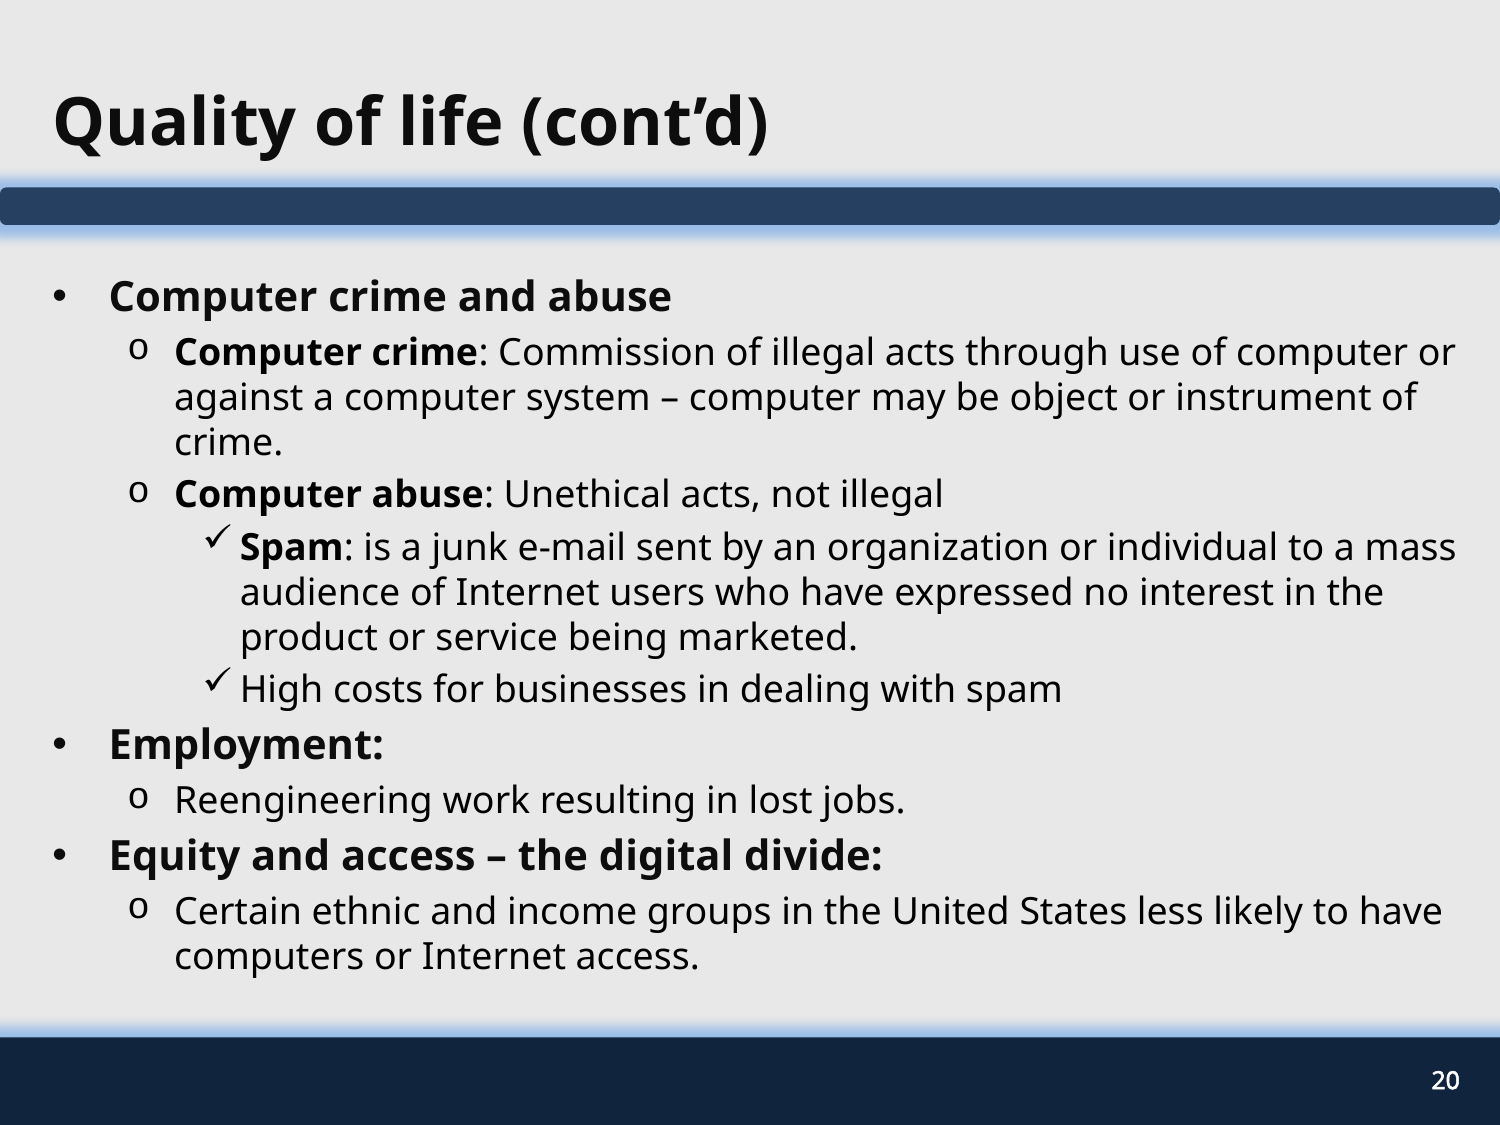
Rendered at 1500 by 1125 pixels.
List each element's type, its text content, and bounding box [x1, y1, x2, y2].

title Quality of life (cont’d) [37, 62, 1338, 176]
list Computer crime and abuse Computer crime: Commission of illegal acts through use of computer or against a computer system – computer may be object or instrument of crime. Computer abuse: Unethical acts, not illegal Spam: is a junk e-mail sent by an organization or individual to a mass audience of Internet users who have expressed no interest in the product or service being marketed. High costs for businesses in dealing with spam Employment: Reengineering work resulting in lost jobs. Equity and access – the digital divide: Certain ethnic and income groups in the United States less likely to have computers or Internet access. [37, 262, 1475, 1013]
slide_number 20 [1412, 1050, 1475, 1113]
